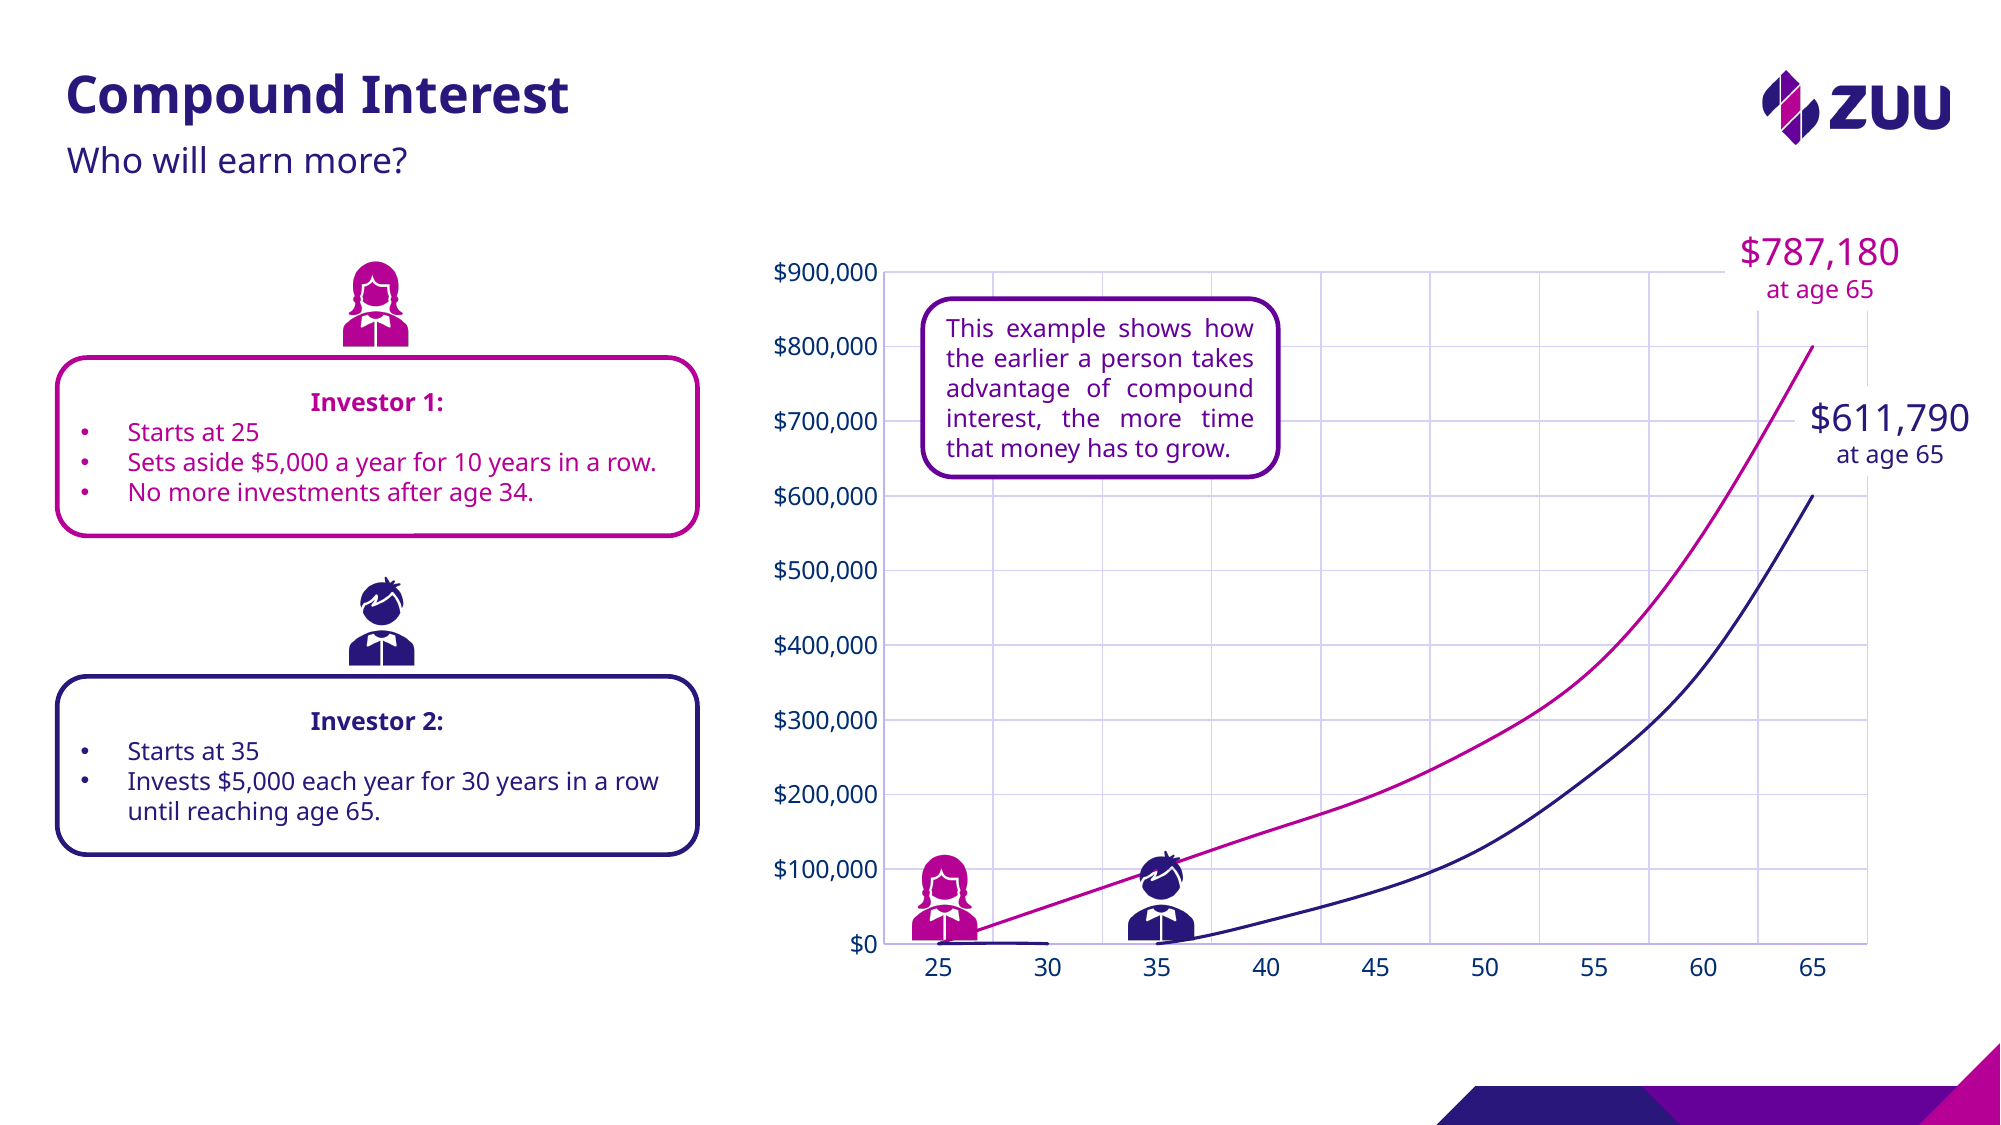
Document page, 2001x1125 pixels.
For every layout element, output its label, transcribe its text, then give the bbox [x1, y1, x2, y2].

slide_number 9 [1500, 1042, 1950, 1103]
text_box $787,180 at age 65 [1725, 220, 1916, 311]
text_box Investor 2: Starts at 35 Invests $5,000 each year for 30 years in a row until reaching age 65. [56, 675, 699, 856]
picture [314, 243, 436, 364]
picture [1100, 836, 1221, 958]
title Compound Interest [50, 50, 1950, 145]
text_box Investor 1: Starts at 25 Sets aside $5,000 a year for 10 years in a row. No more investments after age 34. [56, 356, 699, 537]
picture [321, 562, 442, 684]
subtitle Who will earn more? [52, 128, 1950, 197]
chart [750, 239, 1891, 1000]
picture [884, 836, 1005, 958]
text_box $611,790 at age 65 [1891, 386, 1986, 476]
